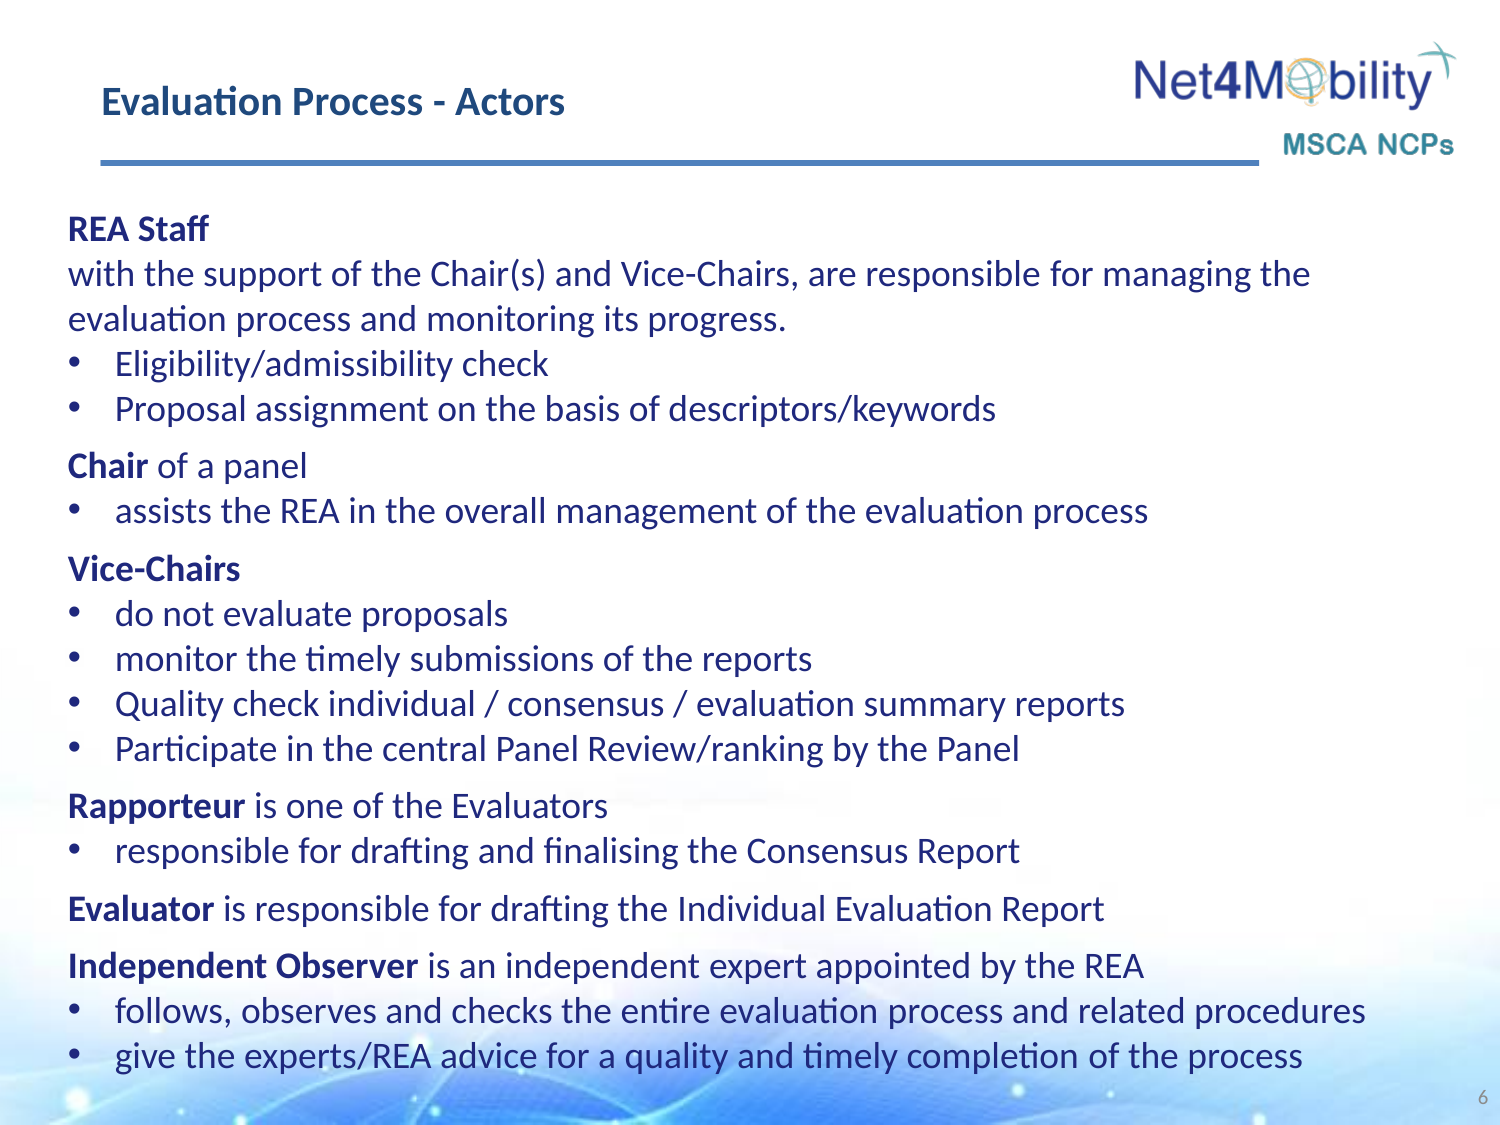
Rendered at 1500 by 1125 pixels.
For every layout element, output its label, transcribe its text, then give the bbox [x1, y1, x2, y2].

title Evaluation Process - Actors [29, 36, 1500, 161]
picture [0, 0, 1500, 1125]
text_box REA Staff with the support of the Chair(s) and Vice-Chairs, are responsible for managing the evaluation process and monitoring its progress. Eligibility/admissibility check Proposal assignment on the basis of descriptors/keywords Chair of a panel assists the REA in the overall management of the evaluation process Vice-Chairs do not evaluate proposals monitor the timely submissions of the reports Quality check individual / consensus / evaluation summary reports Participate in the central Panel Review/ranking by the Panel Rapporteur is one of the Evaluators responsible for drafting and finalising the Consensus Report Evaluator is responsible for drafting the Individual Evaluation Report Independent Observer is an independent expert appointed by the REA follows, observes and checks the entire evaluation process and related procedures give the experts/REA advice for a quality and timely completion of the process [53, 196, 1436, 1084]
slide_number 6 [1153, 1066, 1500, 1125]
